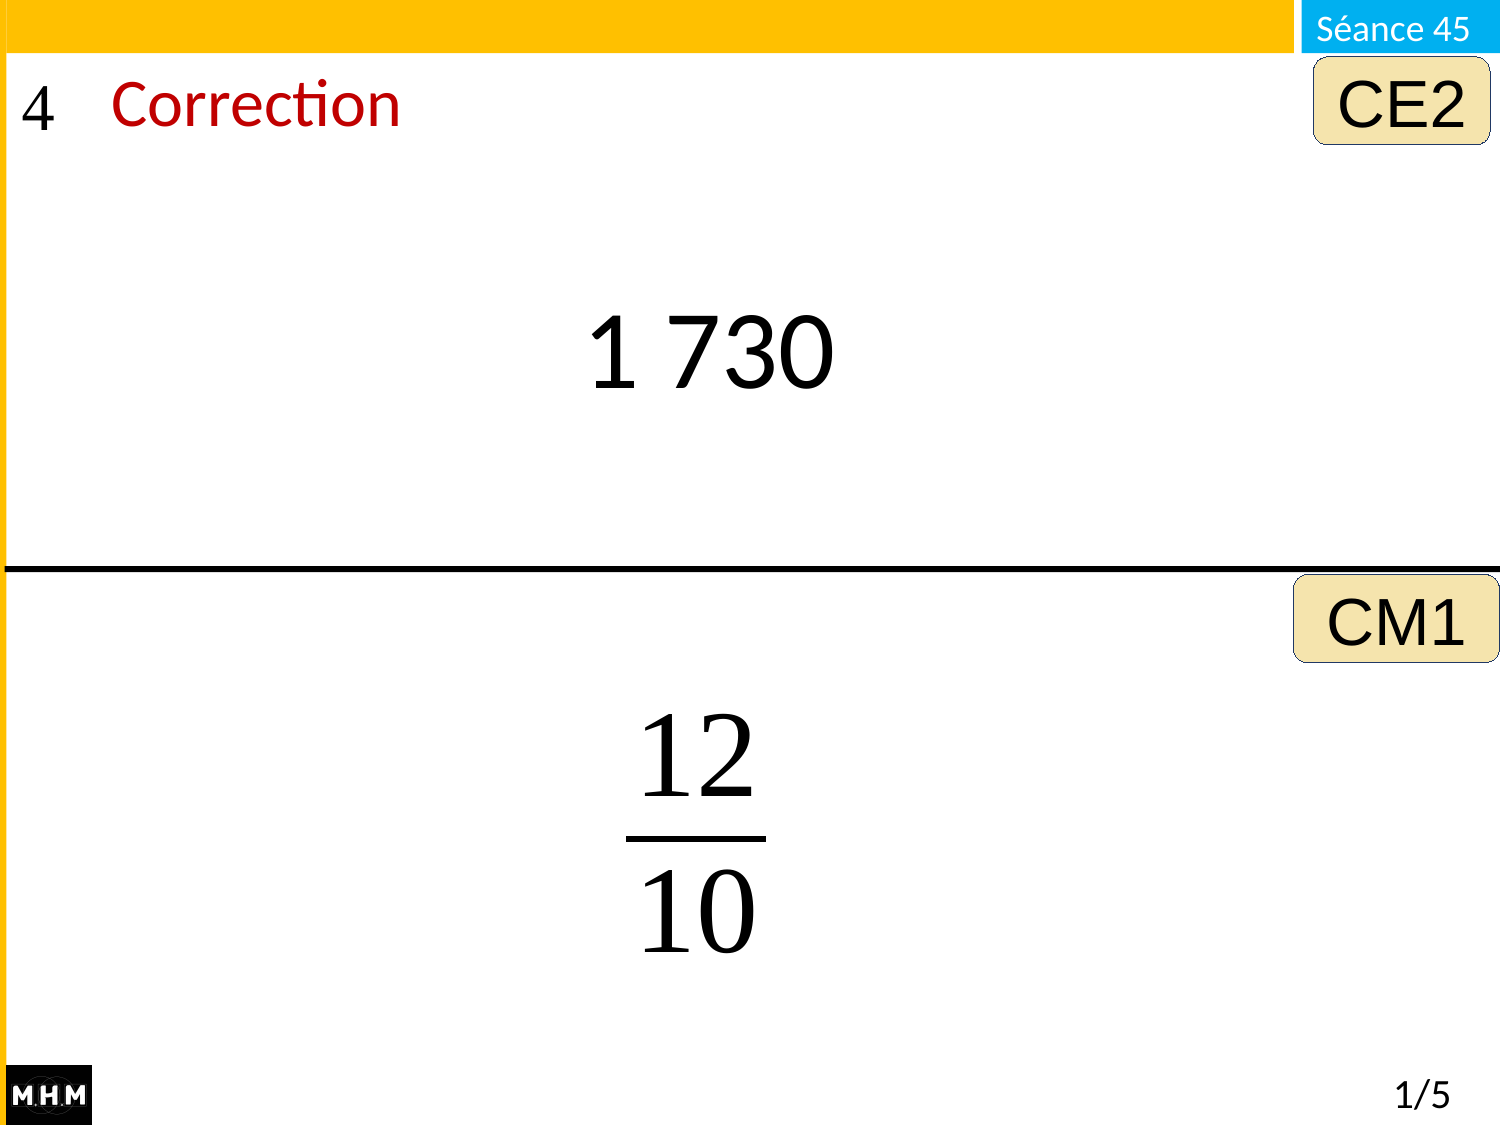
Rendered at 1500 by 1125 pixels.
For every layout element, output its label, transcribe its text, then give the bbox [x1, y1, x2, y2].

title Correction [96, 60, 1391, 149]
picture [6, 1065, 92, 1125]
list 1/5 [1344, 1064, 1500, 1125]
text_box CE2 [1313, 56, 1491, 145]
text_box 1 730 [561, 268, 936, 419]
text_box CM1 [1293, 574, 1500, 663]
